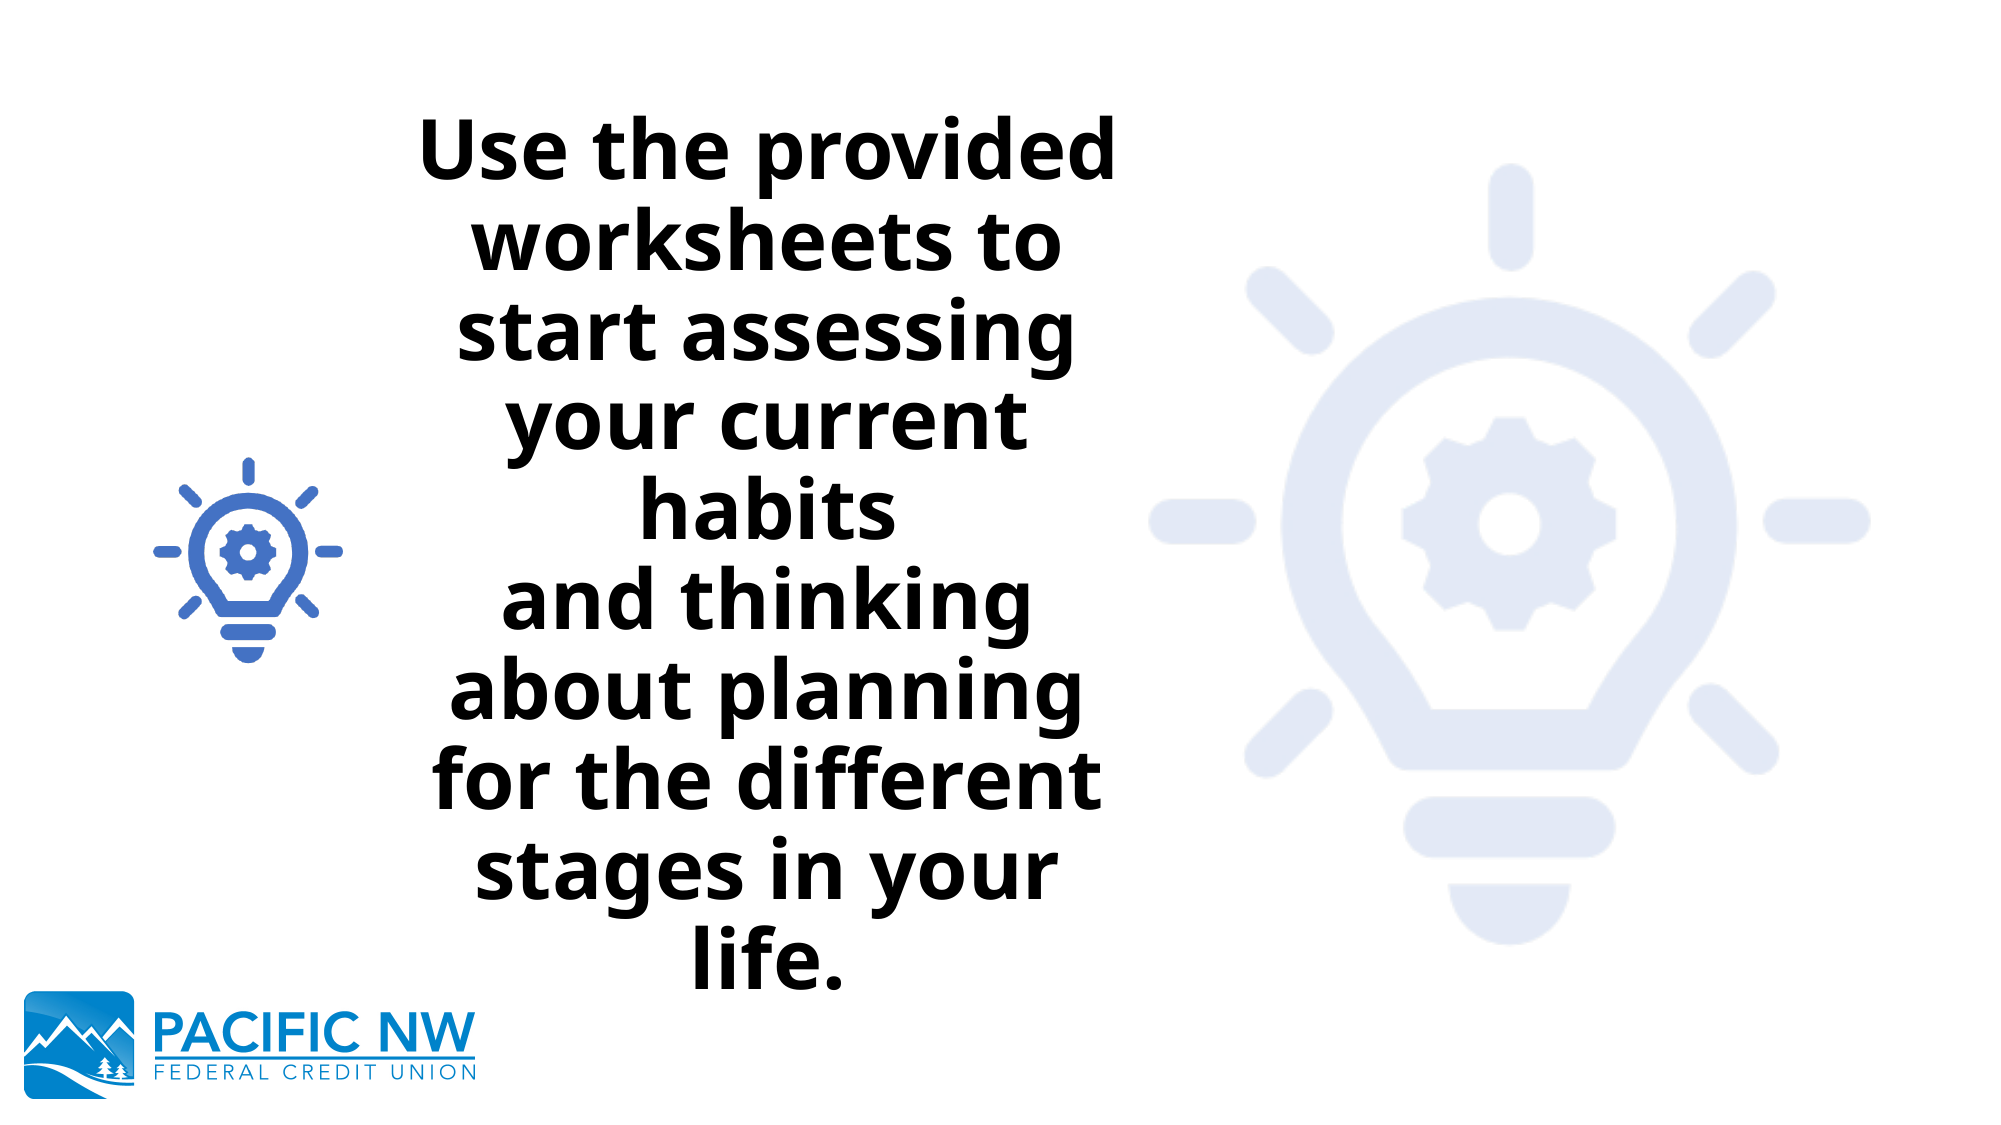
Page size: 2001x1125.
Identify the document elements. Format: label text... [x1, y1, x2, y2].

picture [137, 449, 363, 675]
picture [1089, 133, 1947, 992]
title Use the provided worksheets to start assessing your current habits and thinking about planning for the different stages in your life. [382, 125, 1154, 991]
picture [24, 1068, 95, 1099]
picture [24, 1091, 29, 1099]
picture [24, 990, 475, 1099]
